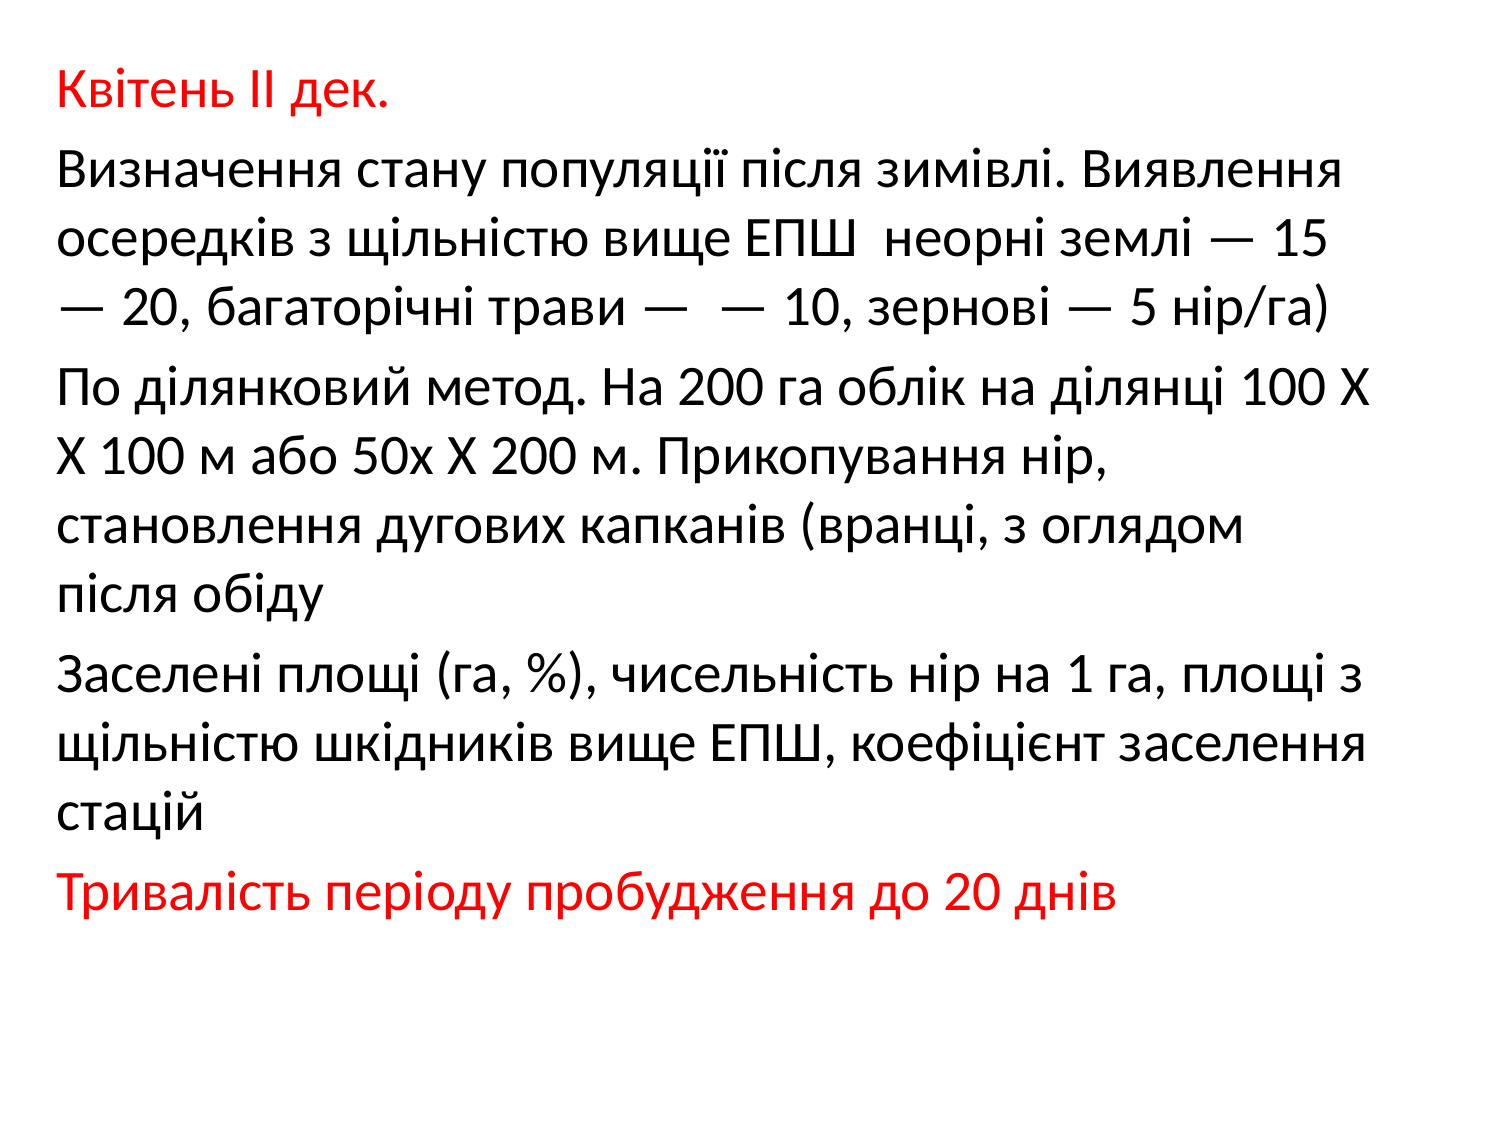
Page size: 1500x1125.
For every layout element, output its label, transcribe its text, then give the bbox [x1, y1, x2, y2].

list Квітень ІІ дек. Визначення стану популяції після зимівлі. Виявлення осередків з щільністю вище ЕПШ неорні землі — 15— 20, багаторічні трави — — 10, зернові — 5 нір/га) По ділянковий метод. На 200 га облік на ділянці 100 X X 100 м або 50х X 200 м. Прикопування нір, становлення дугових капканів (вранці, з оглядом після обіду Заселені площі (га, %), чисельність нір на 1 га, площі з щільністю шкідників вище ЕПШ, коефіцієнт заселення стацій Тривалість періоду пробудження до 20 днів [41, 42, 1392, 988]
